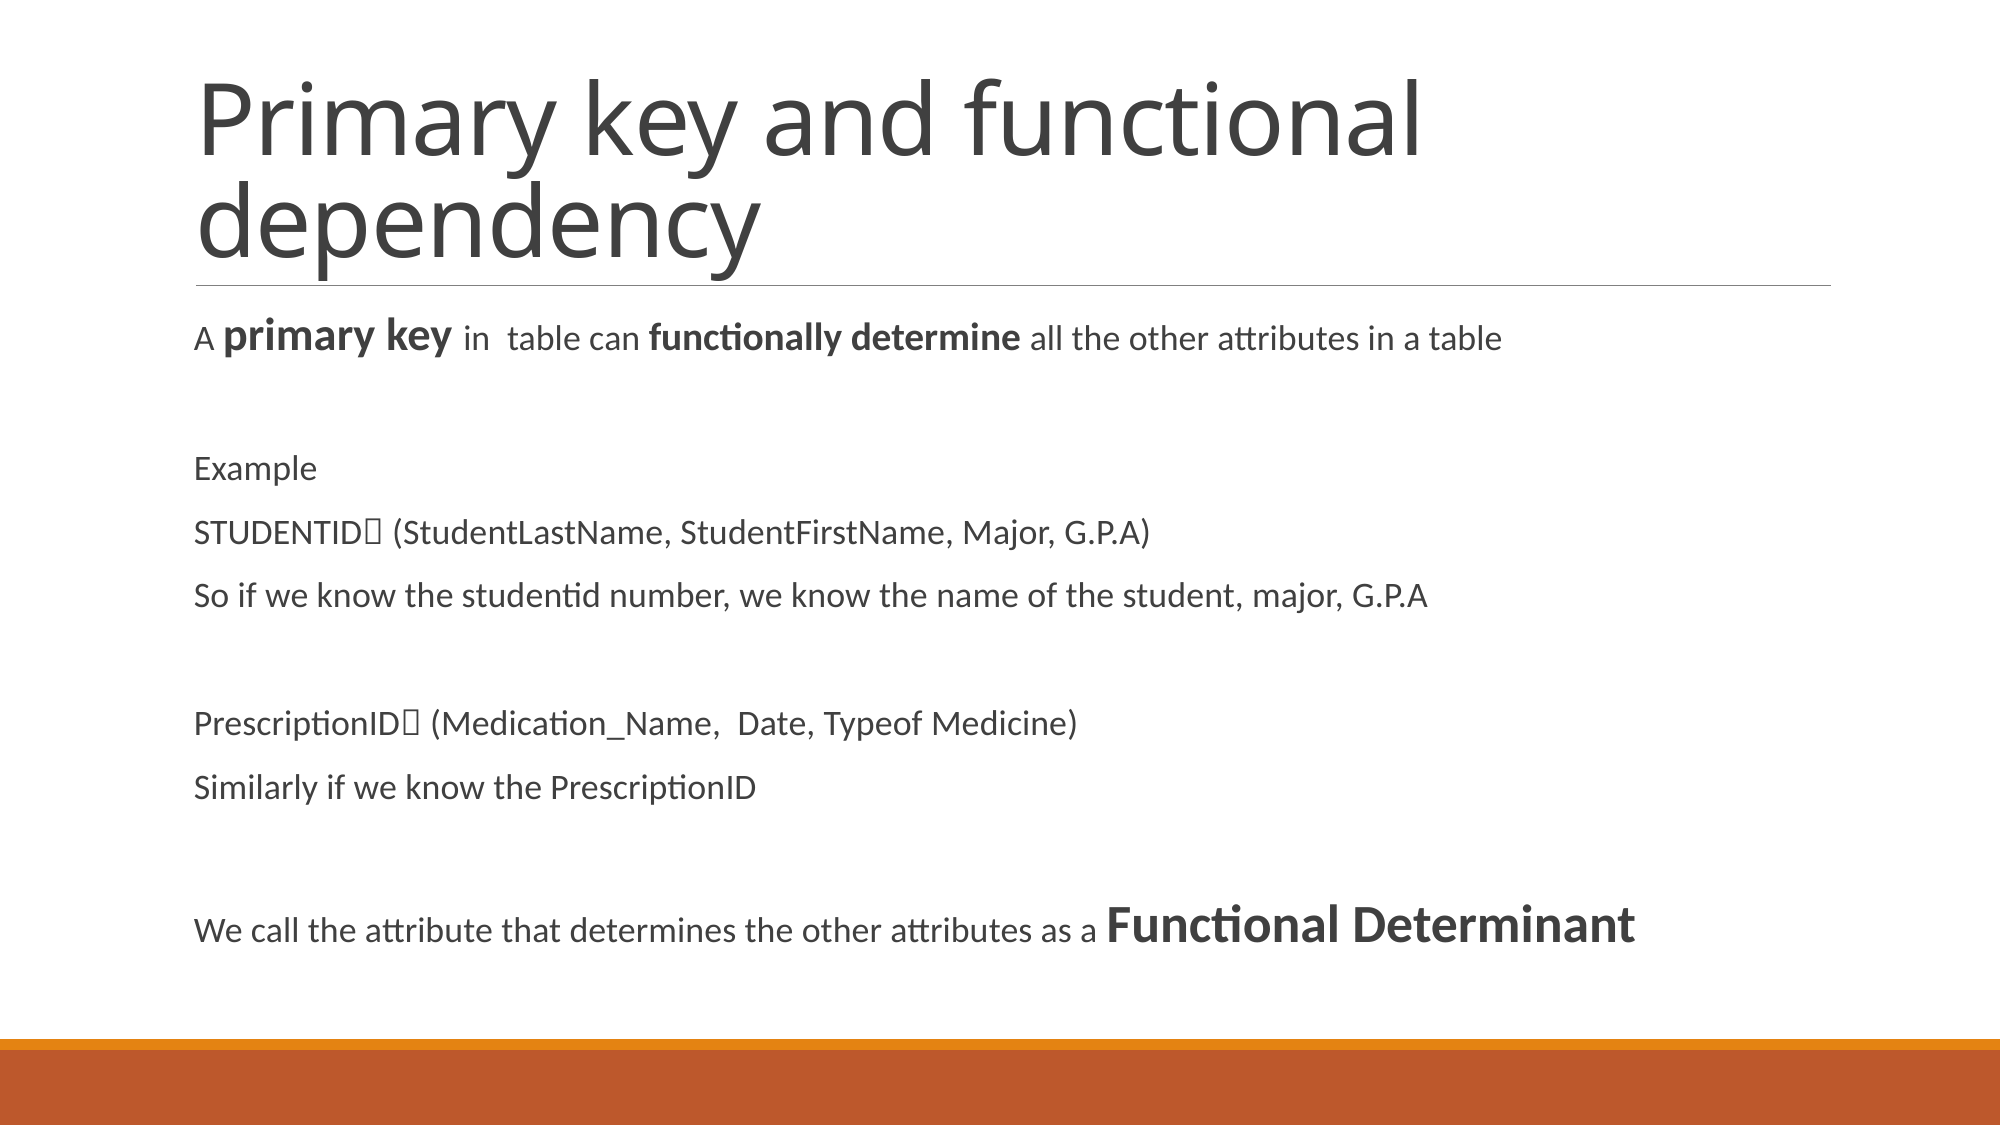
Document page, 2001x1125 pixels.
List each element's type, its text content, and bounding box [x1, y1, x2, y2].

title Primary key and functional dependency [180, 47, 1830, 285]
list A primary key in table can functionally determine all the other attributes in a table Example STUDENTID (StudentLastName, StudentFirstName, Major, G.P.A) So if we know the studentid number, we know the name of the student, major, G.P.A PrescriptionID (Medication_Name, Date, Typeof Medicine) Similarly if we know the PrescriptionID We call the attribute that determines the other attributes as a Functional Determinant [180, 302, 1830, 963]
